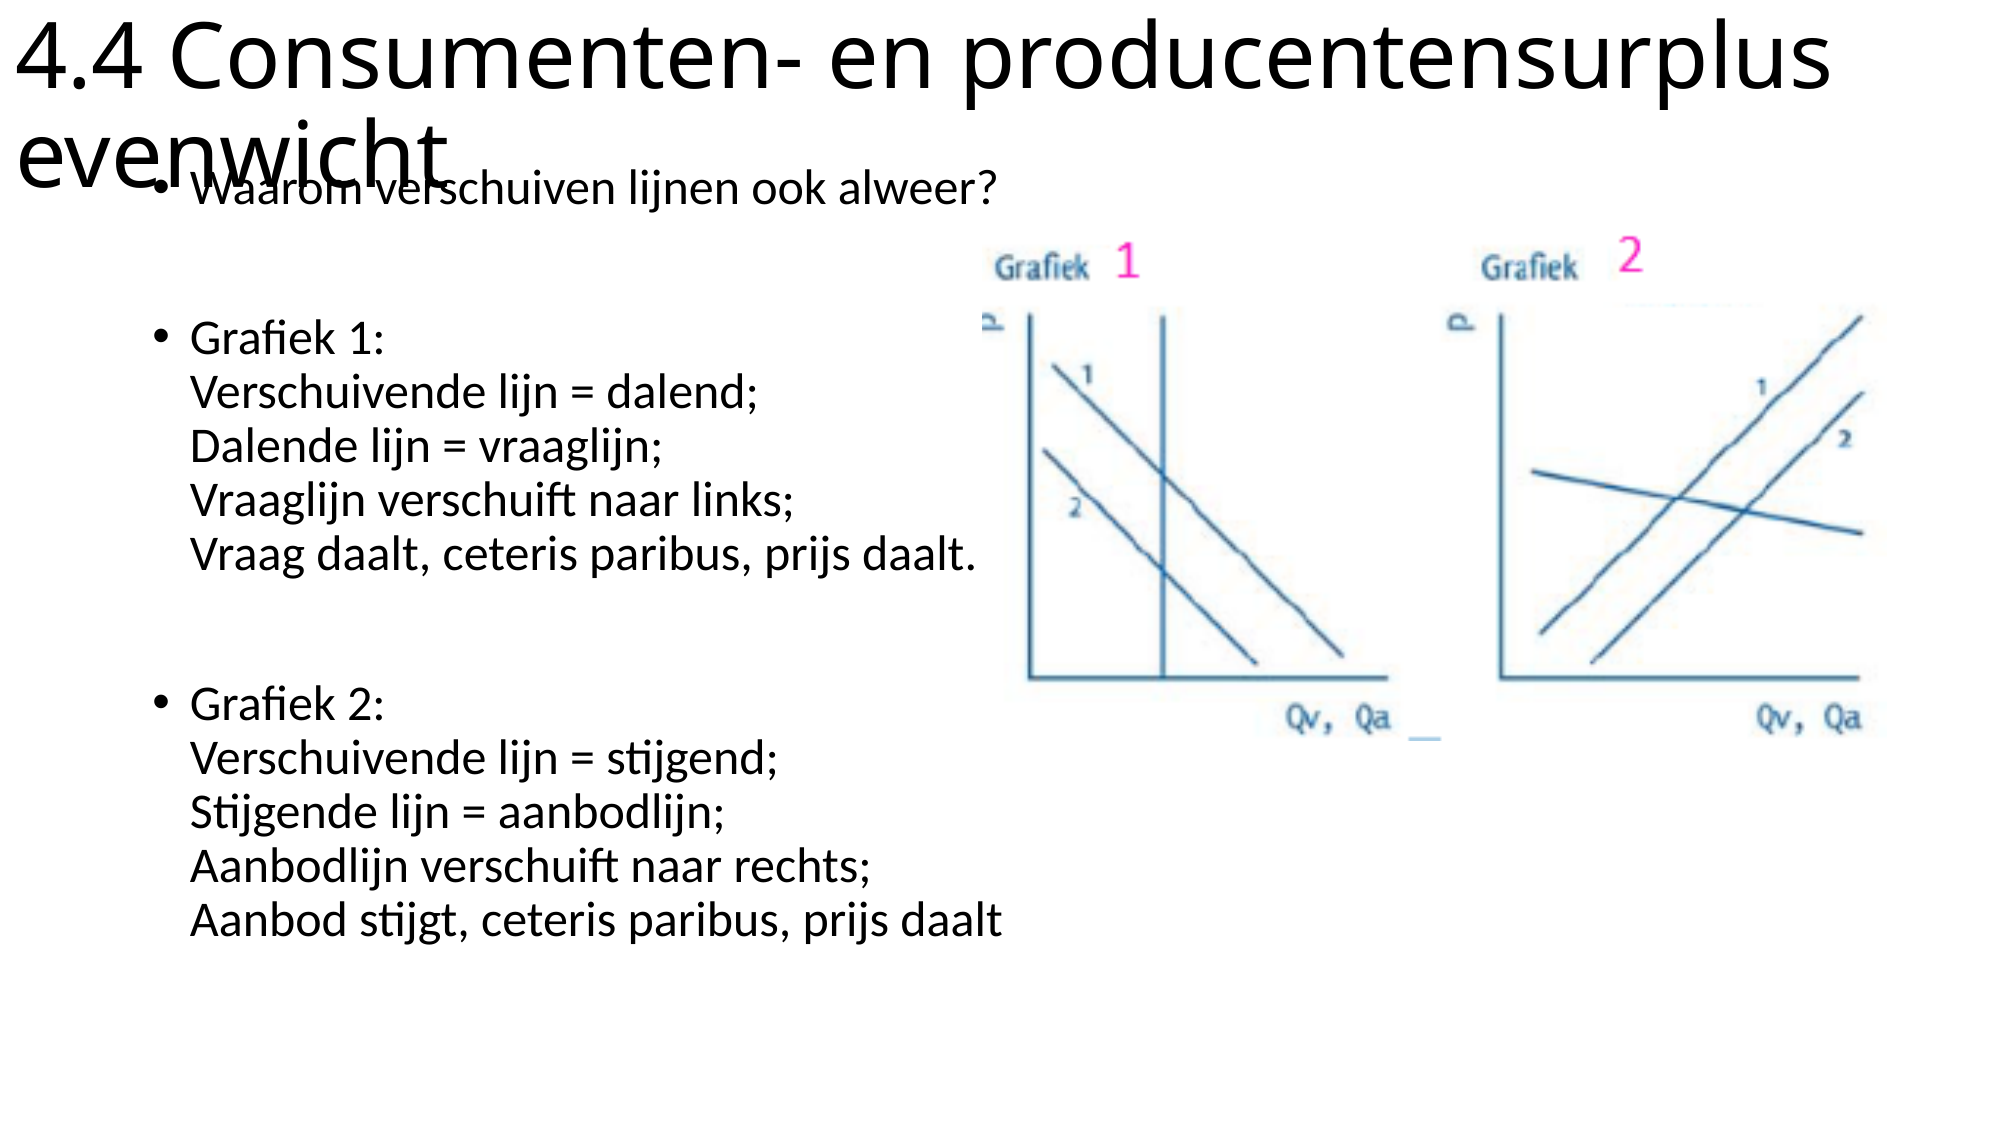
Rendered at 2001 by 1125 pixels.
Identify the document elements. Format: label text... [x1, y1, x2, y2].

list Waarom verschuiven lijnen ook alweer? Grafiek 1: Verschuivende lijn = dalend; Dalende lijn = vraaglijn; Vraaglijn verschuift naar links; Vraag daalt, ceteris paribus, prijs daalt. Grafiek 2: Verschuivende lijn = stijgend; Stijgende lijn = aanbodlijn; Aanbodlijn verschuift naar rechts; Aanbod stijgt, ceteris paribus, prijs daalt [137, 154, 1964, 1125]
picture [982, 217, 1887, 741]
title 4.4 Consumenten- en producentensurplus evenwicht [0, 0, 2000, 218]
